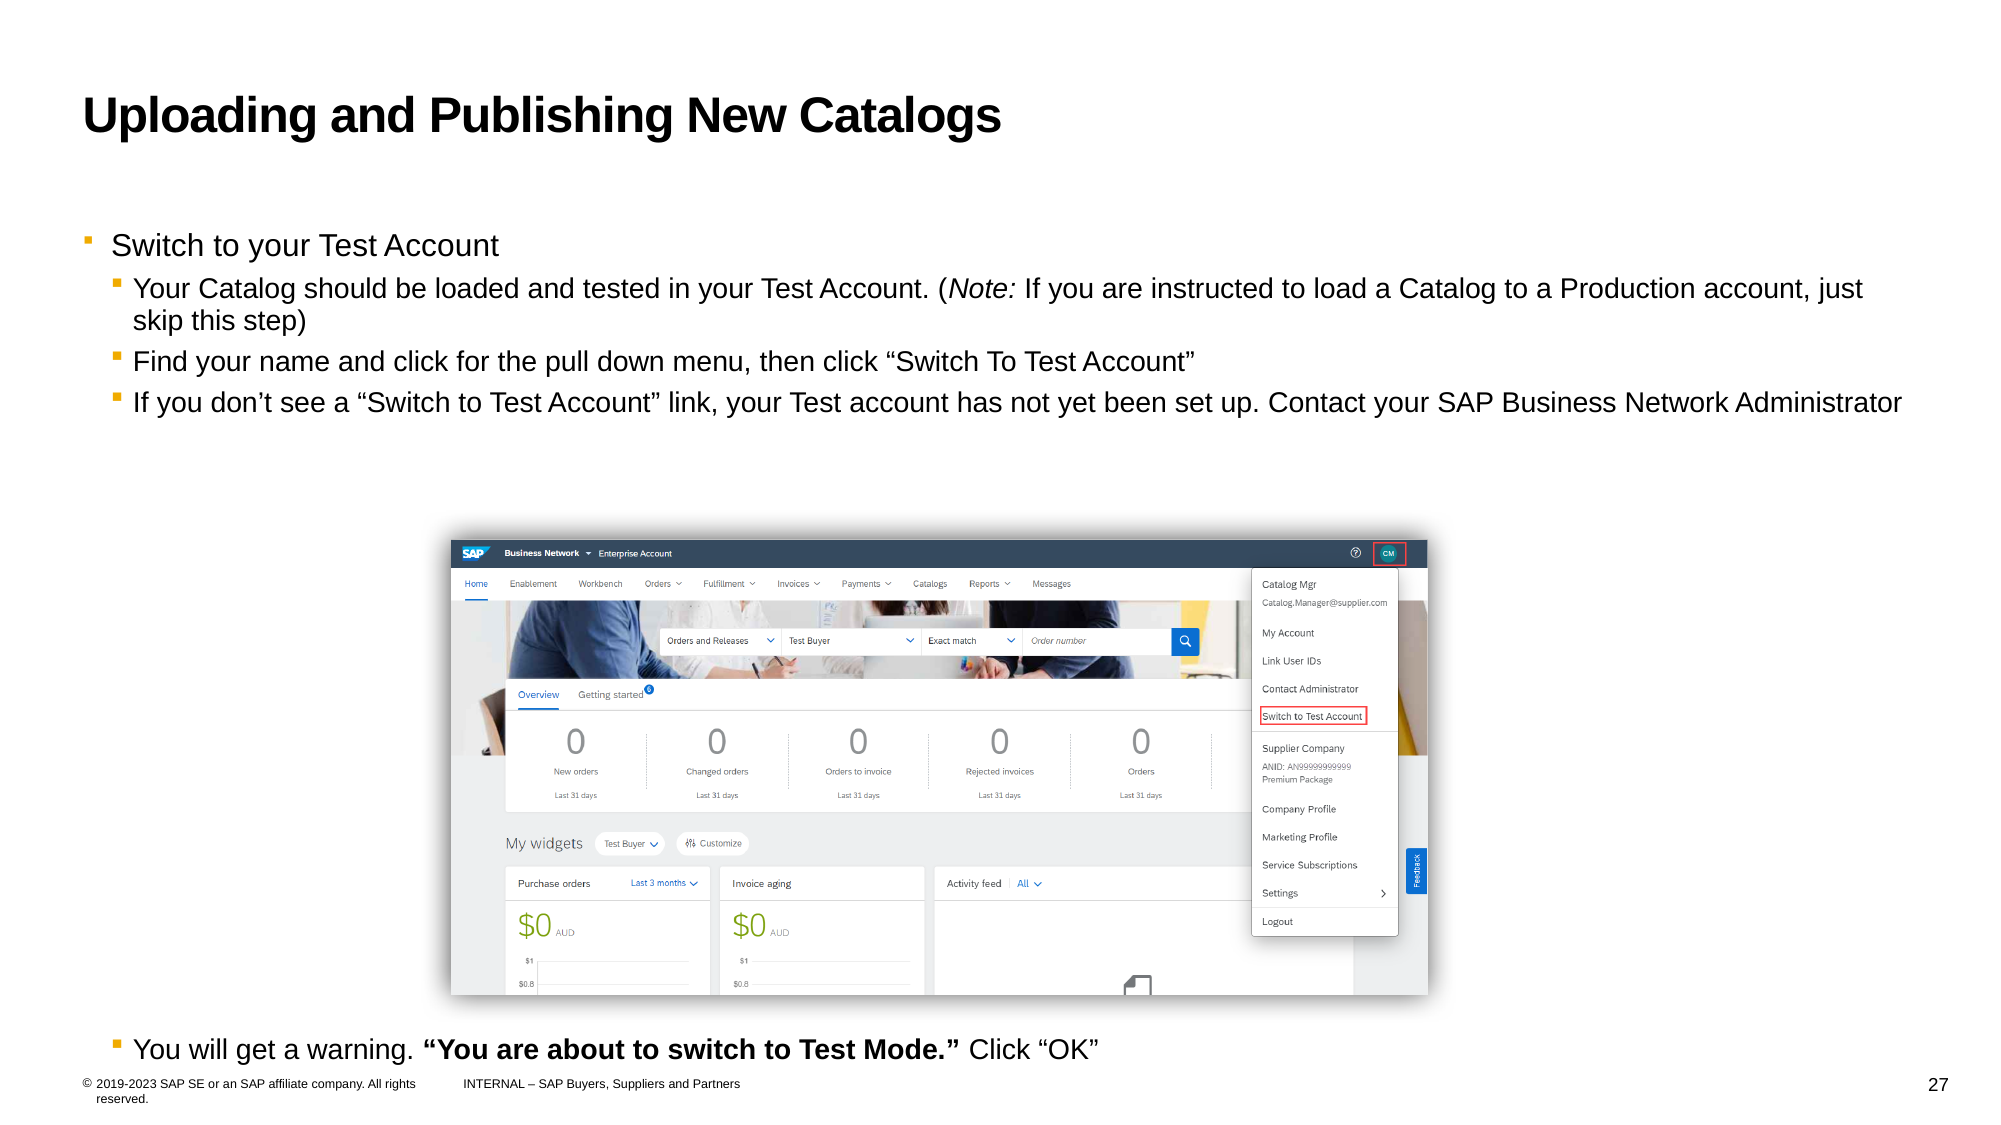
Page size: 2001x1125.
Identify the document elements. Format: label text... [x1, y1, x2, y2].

title Uploading and Publishing New Catalogs [82, 82, 1918, 144]
list Switch to your Test Account Your Catalog should be loaded and tested in your Test Account. (Note: If you are instructed to load a Catalog to a Production account, just skip this step) Find your name and click for the pull down menu, then click “Switch To Test Account” If you don’t see a “Switch to Test Account” link, your Test account has not yet been set up. Contact your SAP Business Network Administrator You will get a warning. “You are about to switch to Test Mode.” Click “OK” [82, 226, 1918, 1100]
picture [450, 539, 1428, 995]
